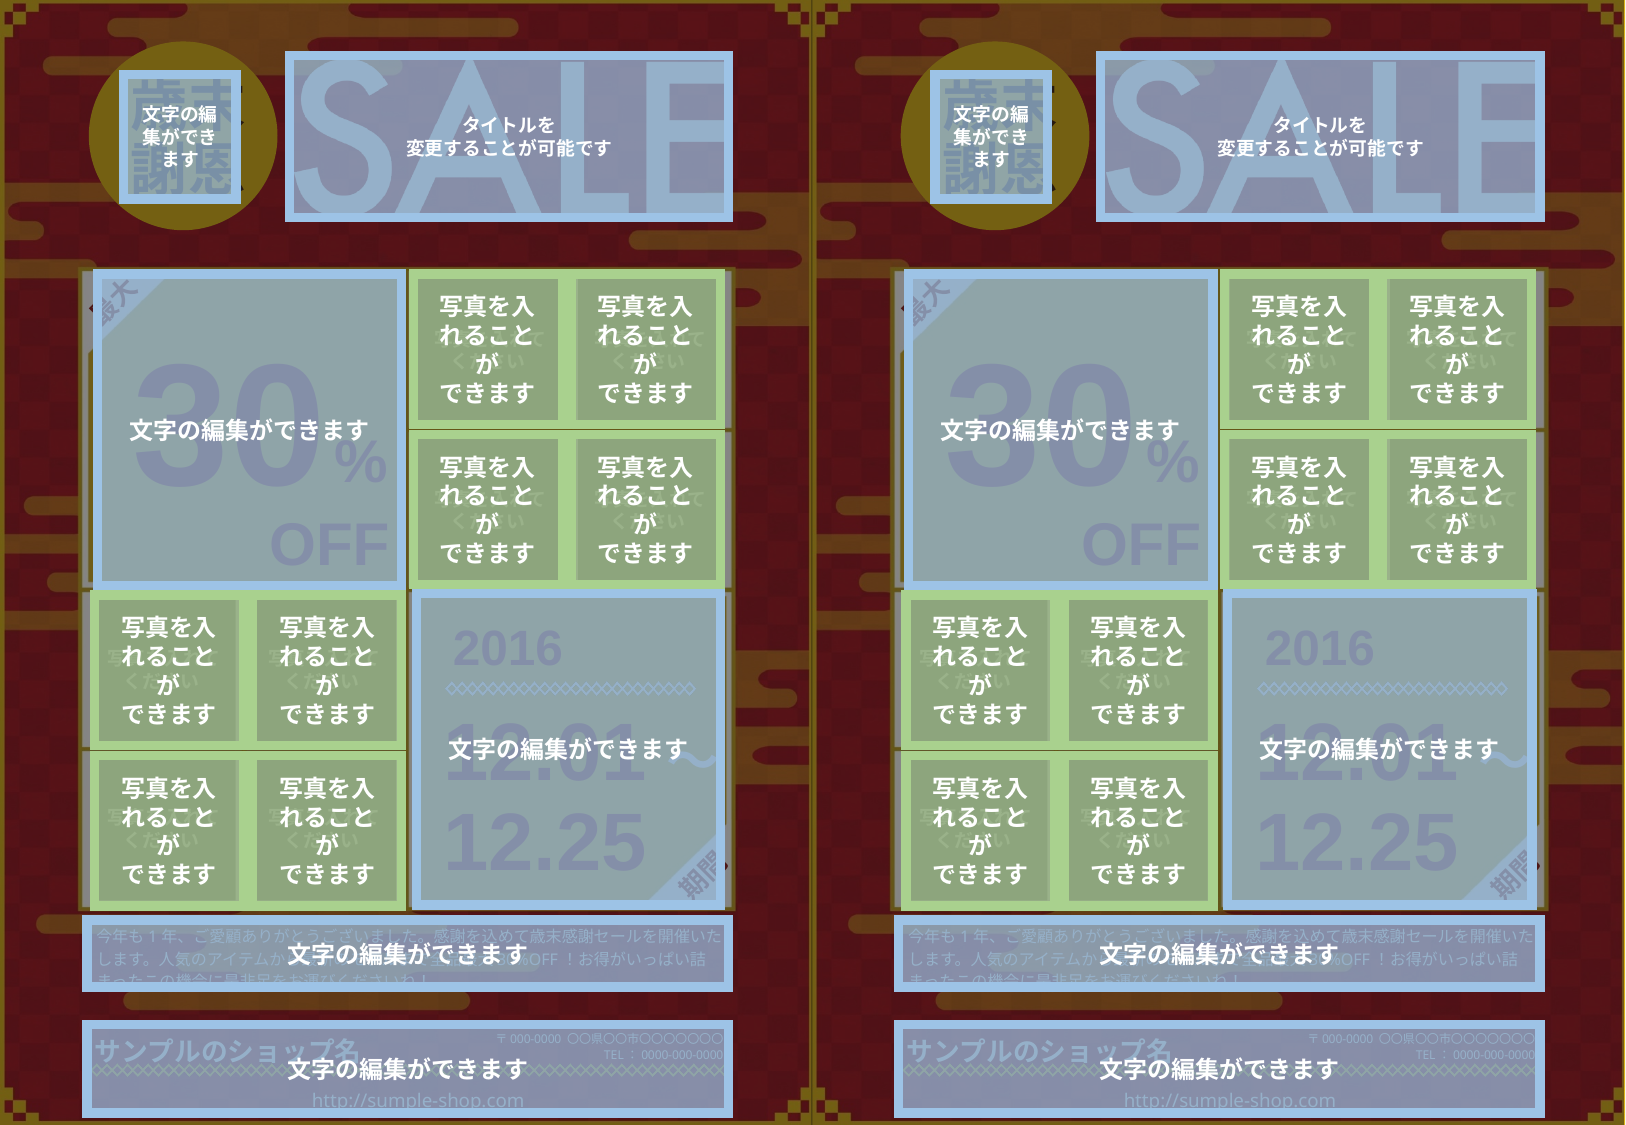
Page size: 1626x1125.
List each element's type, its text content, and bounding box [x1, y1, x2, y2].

text_box 写真を入れることが できます [1382, 433, 1533, 586]
text_box 写真を入れることが できます [252, 755, 403, 907]
text_box 写真を入れることが できます [1382, 273, 1533, 425]
text_box 写真を入れることが できます [1224, 273, 1375, 425]
picture [445, 681, 696, 696]
picture [1257, 681, 1508, 696]
text_box 文字の編集ができます [908, 273, 1214, 587]
text_box 写真を入れることが できます [1063, 755, 1214, 907]
text_box [810, 0, 1625, 1125]
text_box 文字の編集ができます [96, 273, 403, 587]
picture [90, 1063, 731, 1077]
picture [294, 52, 730, 217]
text_box 文字の編集ができます [86, 919, 730, 988]
text_box 写真を入れることが できます [1063, 594, 1214, 746]
text_box タイトルを 変更することが可能です [288, 55, 730, 218]
text_box 文字の編集ができます [1227, 592, 1533, 906]
text_box 文字の編集ができます [86, 1023, 730, 1114]
text_box [0, 0, 810, 1125]
text_box 写真を入れることが できます [1224, 433, 1375, 586]
text_box 文字の編集ができます [897, 919, 1541, 988]
text_box タイトルを 変更することが可能です [1100, 55, 1541, 218]
picture [1106, 52, 1542, 217]
text_box 写真を入れることが できます [252, 594, 403, 746]
text_box 文字の編集ができます [897, 1023, 1541, 1114]
picture [902, 1063, 1543, 1077]
text_box 写真を入れることが できます [570, 433, 721, 586]
text_box 文字の編集ができます [415, 592, 721, 906]
text_box 写真を入れることが できます [93, 594, 244, 746]
text_box 写真を入れることが できます [905, 755, 1056, 907]
text_box 写真を入れることが できます [412, 273, 563, 425]
text_box 写真を入れることが できます [905, 594, 1056, 746]
text_box 写真を入れることが できます [93, 755, 244, 907]
text_box 文字の編集ができます [934, 73, 1049, 200]
text_box 文字の編集ができます [123, 73, 237, 200]
text_box 写真を入れることが できます [570, 273, 721, 425]
text_box 写真を入れることが できます [412, 433, 563, 586]
